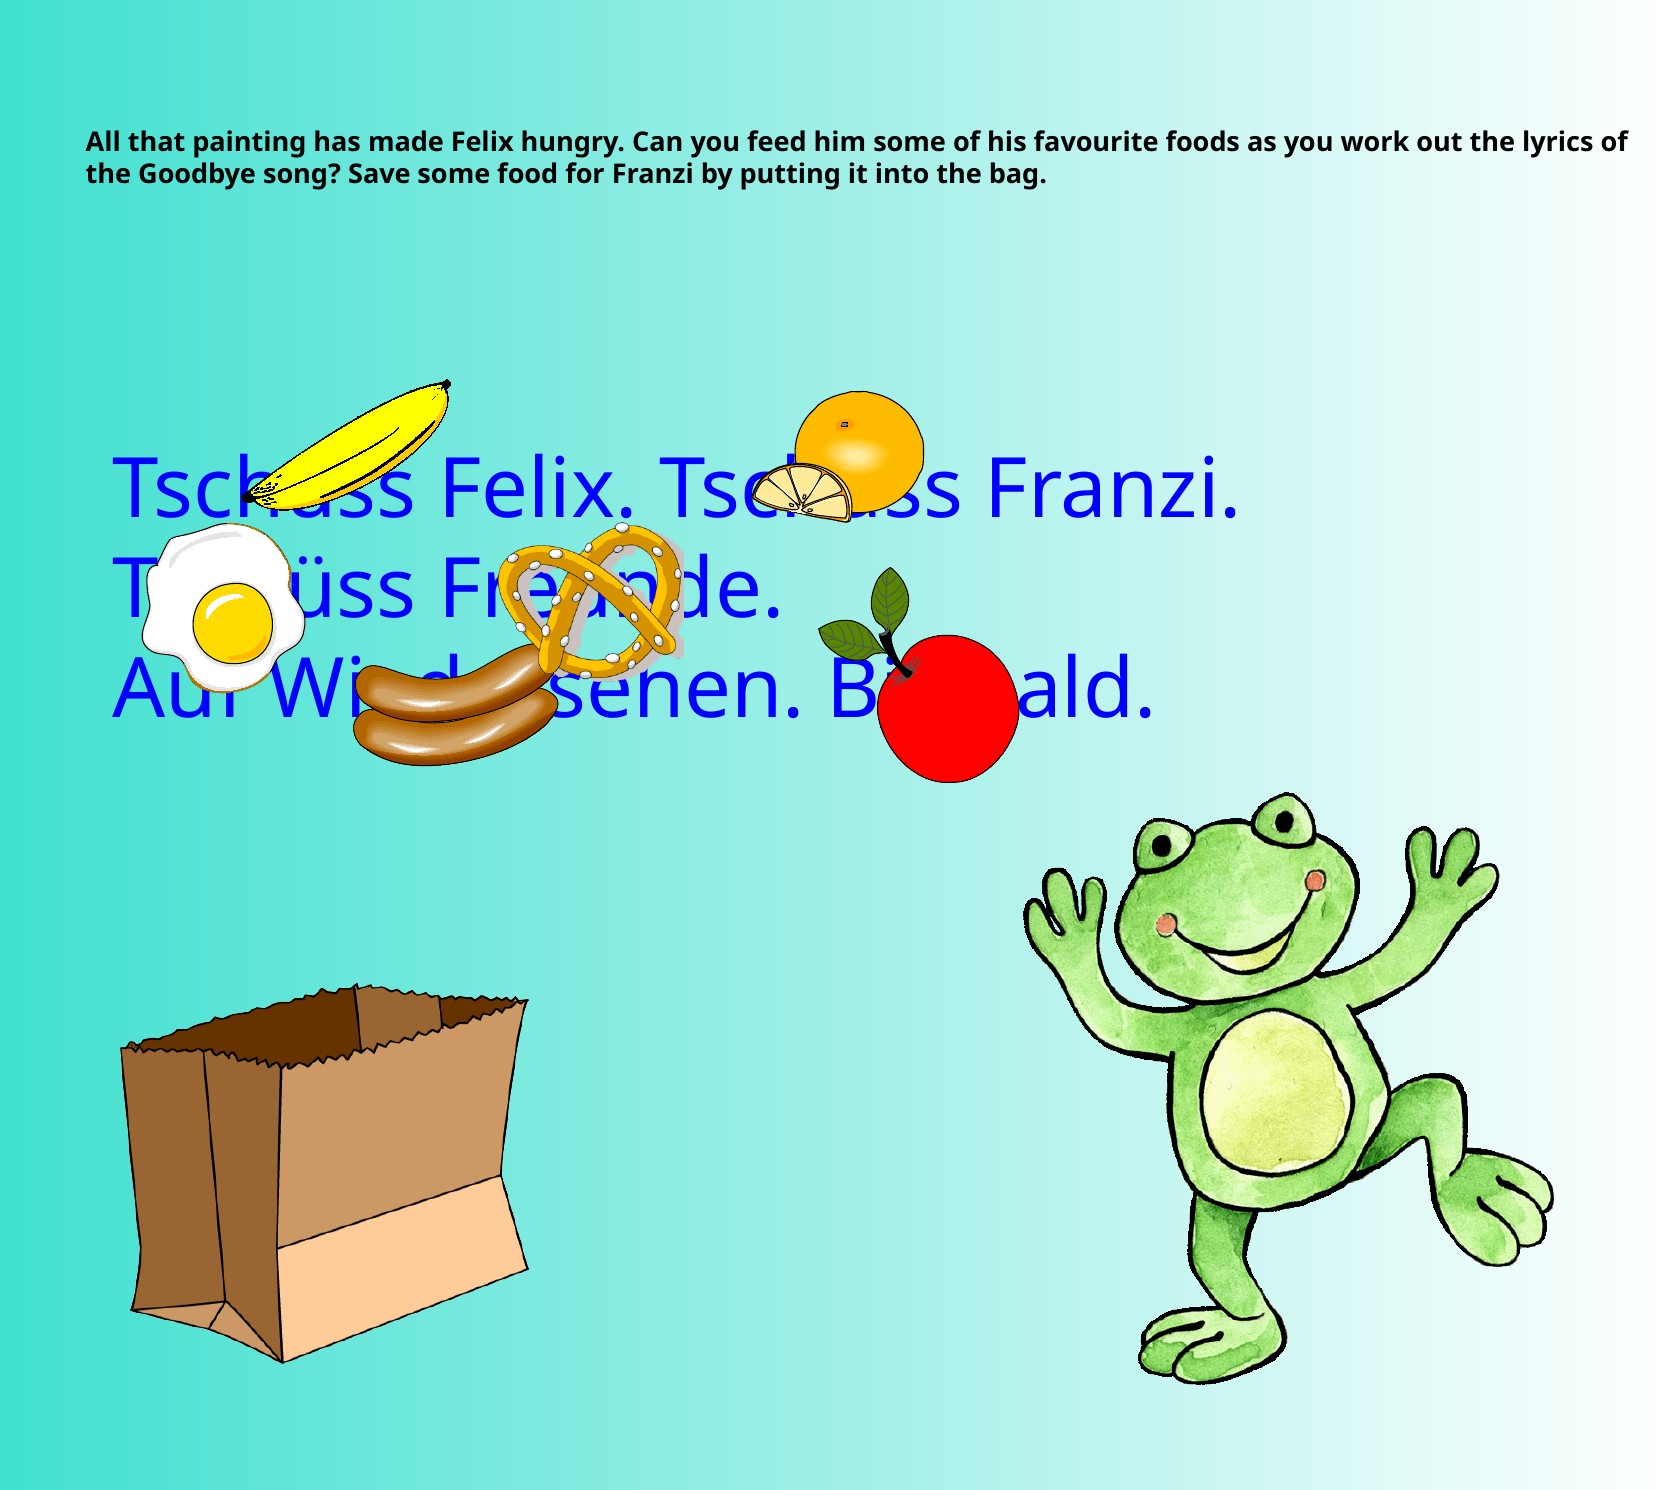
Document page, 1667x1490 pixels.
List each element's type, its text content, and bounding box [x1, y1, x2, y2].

picture [494, 506, 684, 696]
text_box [241, 379, 451, 511]
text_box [751, 391, 924, 523]
text_box All that painting has made Felix hungry. Can you feed him some of his favourite foods as you work out the lyrics of the Goodbye song? Save some food for Franzi by putting it into the bag. [70, 116, 1650, 197]
text_box Tschüss Felix. Tschüss Franzi. Tschüss Freunde. Auf Wiedersehen. Bis bald. [97, 427, 1600, 742]
picture [107, 947, 536, 1375]
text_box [818, 567, 1020, 783]
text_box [141, 523, 306, 693]
picture [1023, 792, 1555, 1385]
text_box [395, 601, 518, 808]
